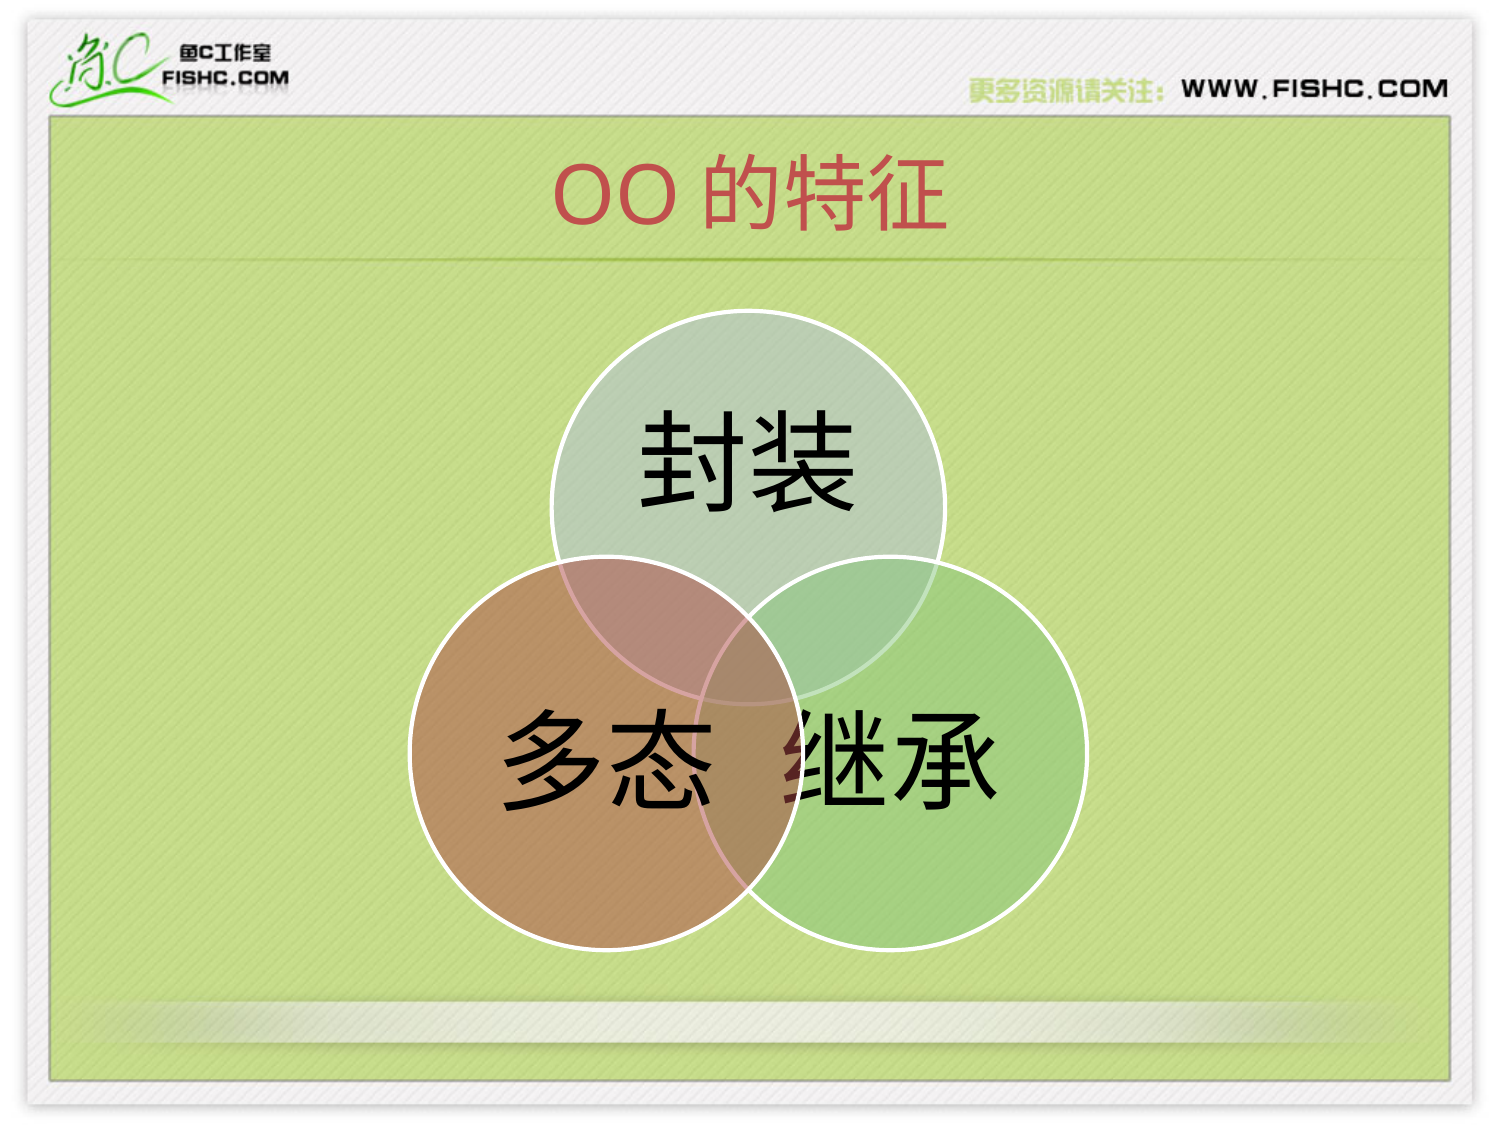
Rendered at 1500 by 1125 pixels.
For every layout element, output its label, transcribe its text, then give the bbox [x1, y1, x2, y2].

picture [0, 0, 1500, 1125]
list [116, 302, 1381, 959]
title OO的特征 [75, 113, 1425, 268]
